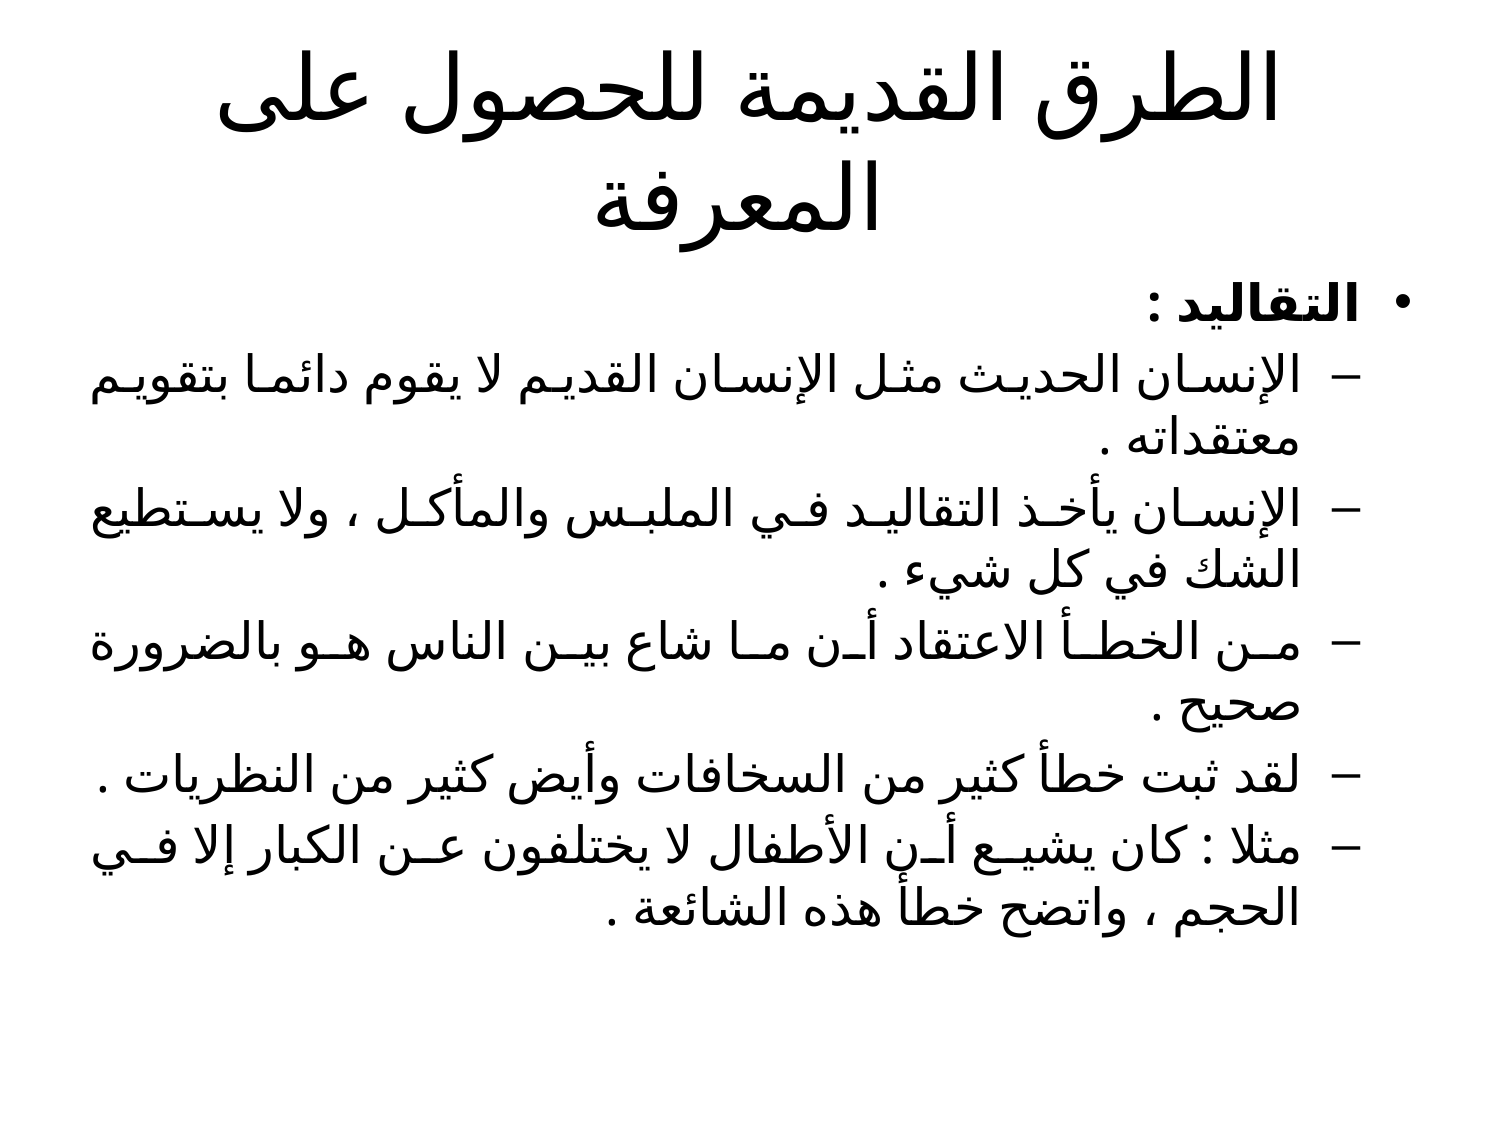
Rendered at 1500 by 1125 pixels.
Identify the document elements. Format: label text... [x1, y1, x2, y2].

title الطرق القديمة للحصول على المعرفة [75, 45, 1425, 233]
list التقاليد : الإنسان الحديث مثل الإنسان القديم لا يقوم دائما بتقويم معتقداته . الإنسان يأخذ التقاليد في الملبس والمأكل ، ولا يستطيع الشك في كل شيء . من الخطأ الاعتقاد أن ما شاع بين الناس هو بالضرورة صحيح . لقد ثبت خطأ كثير من السخافات وأيض كثير من النظريات . مثلا : كان يشيع أن الأطفال لا يختلفون عن الكبار إلا في الحجم ، واتضح خطأ هذه الشائعة . [75, 262, 1425, 1005]
